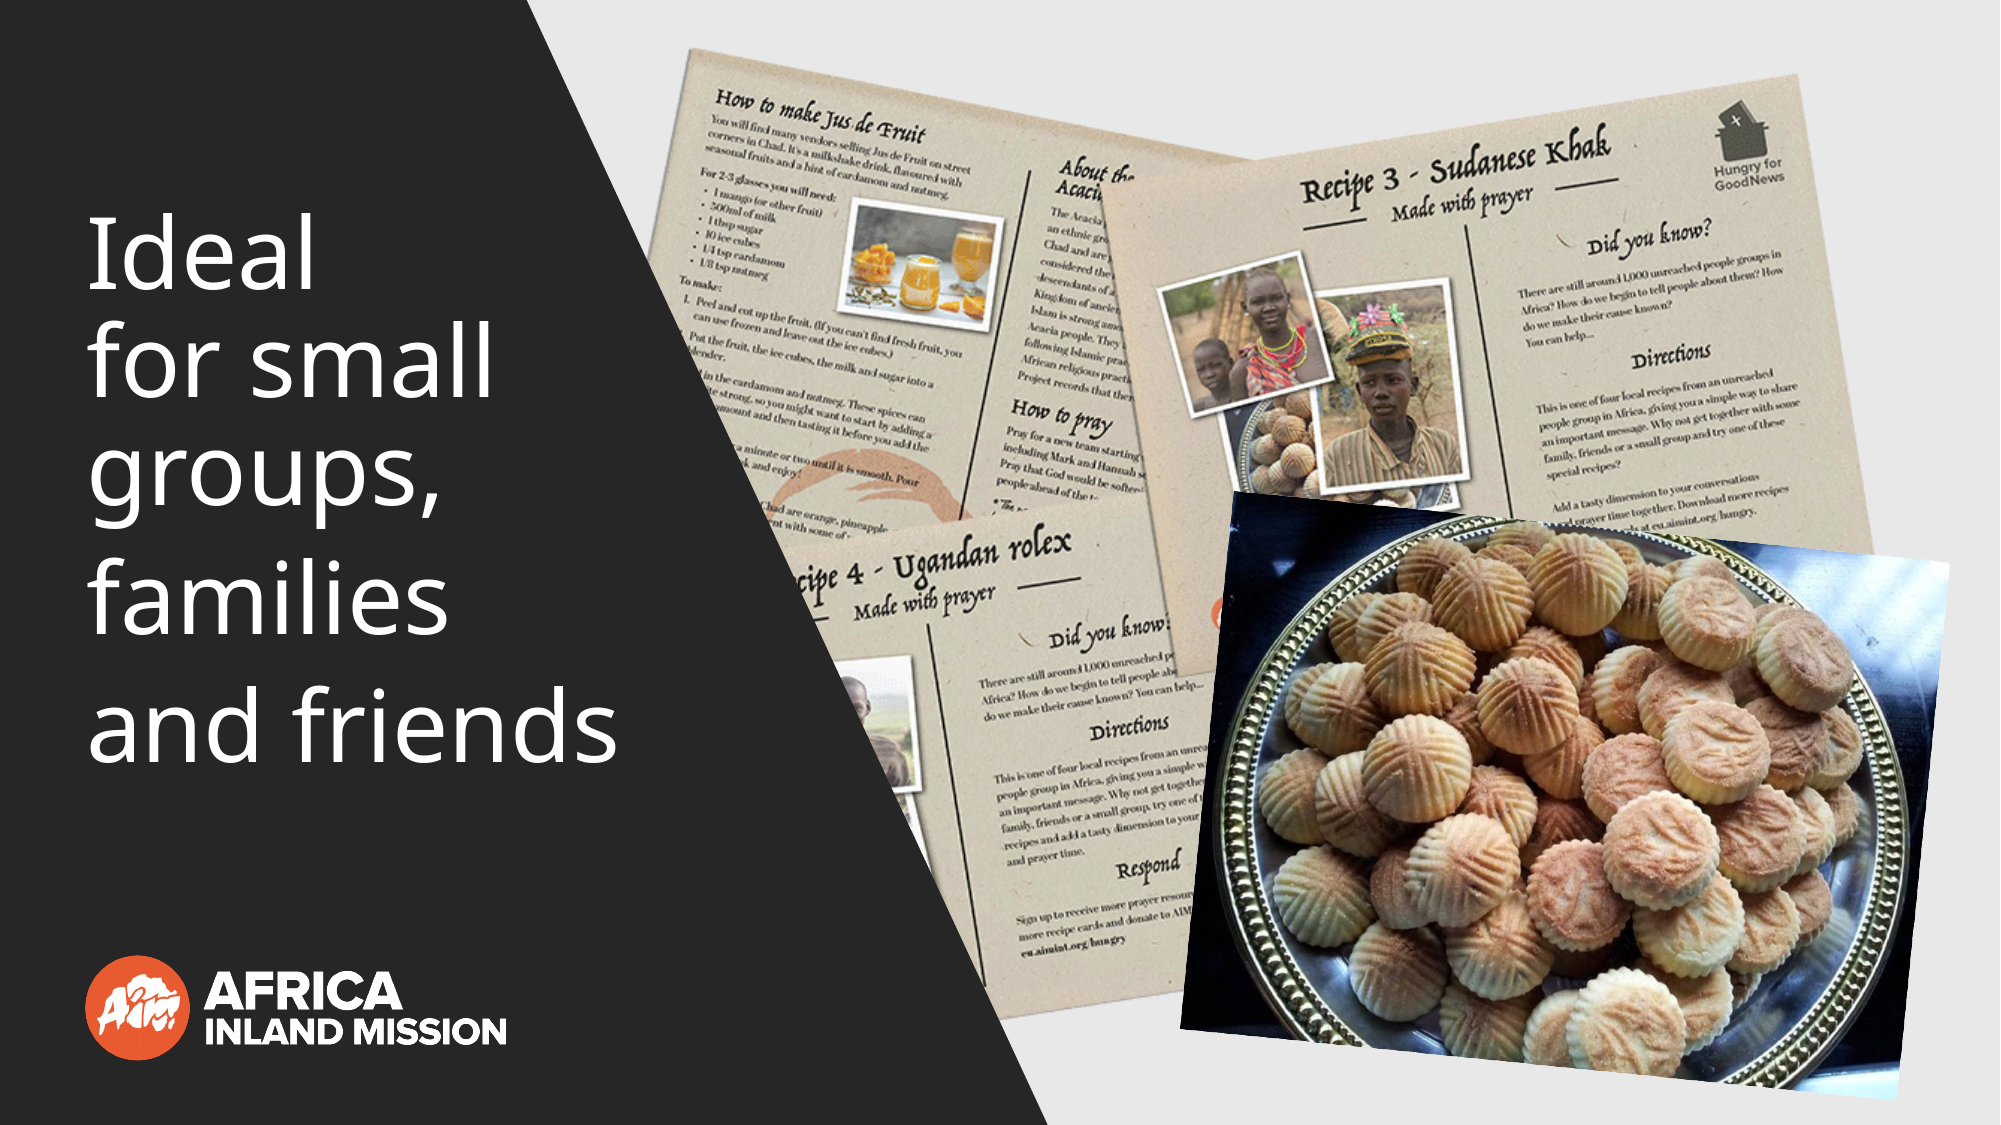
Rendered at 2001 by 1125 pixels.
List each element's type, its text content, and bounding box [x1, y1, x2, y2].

text_box [0, 0, 505, 1125]
subtitle Ideal for small groups, families and friends [71, 189, 505, 792]
picture [84, 0, 2000, 1125]
